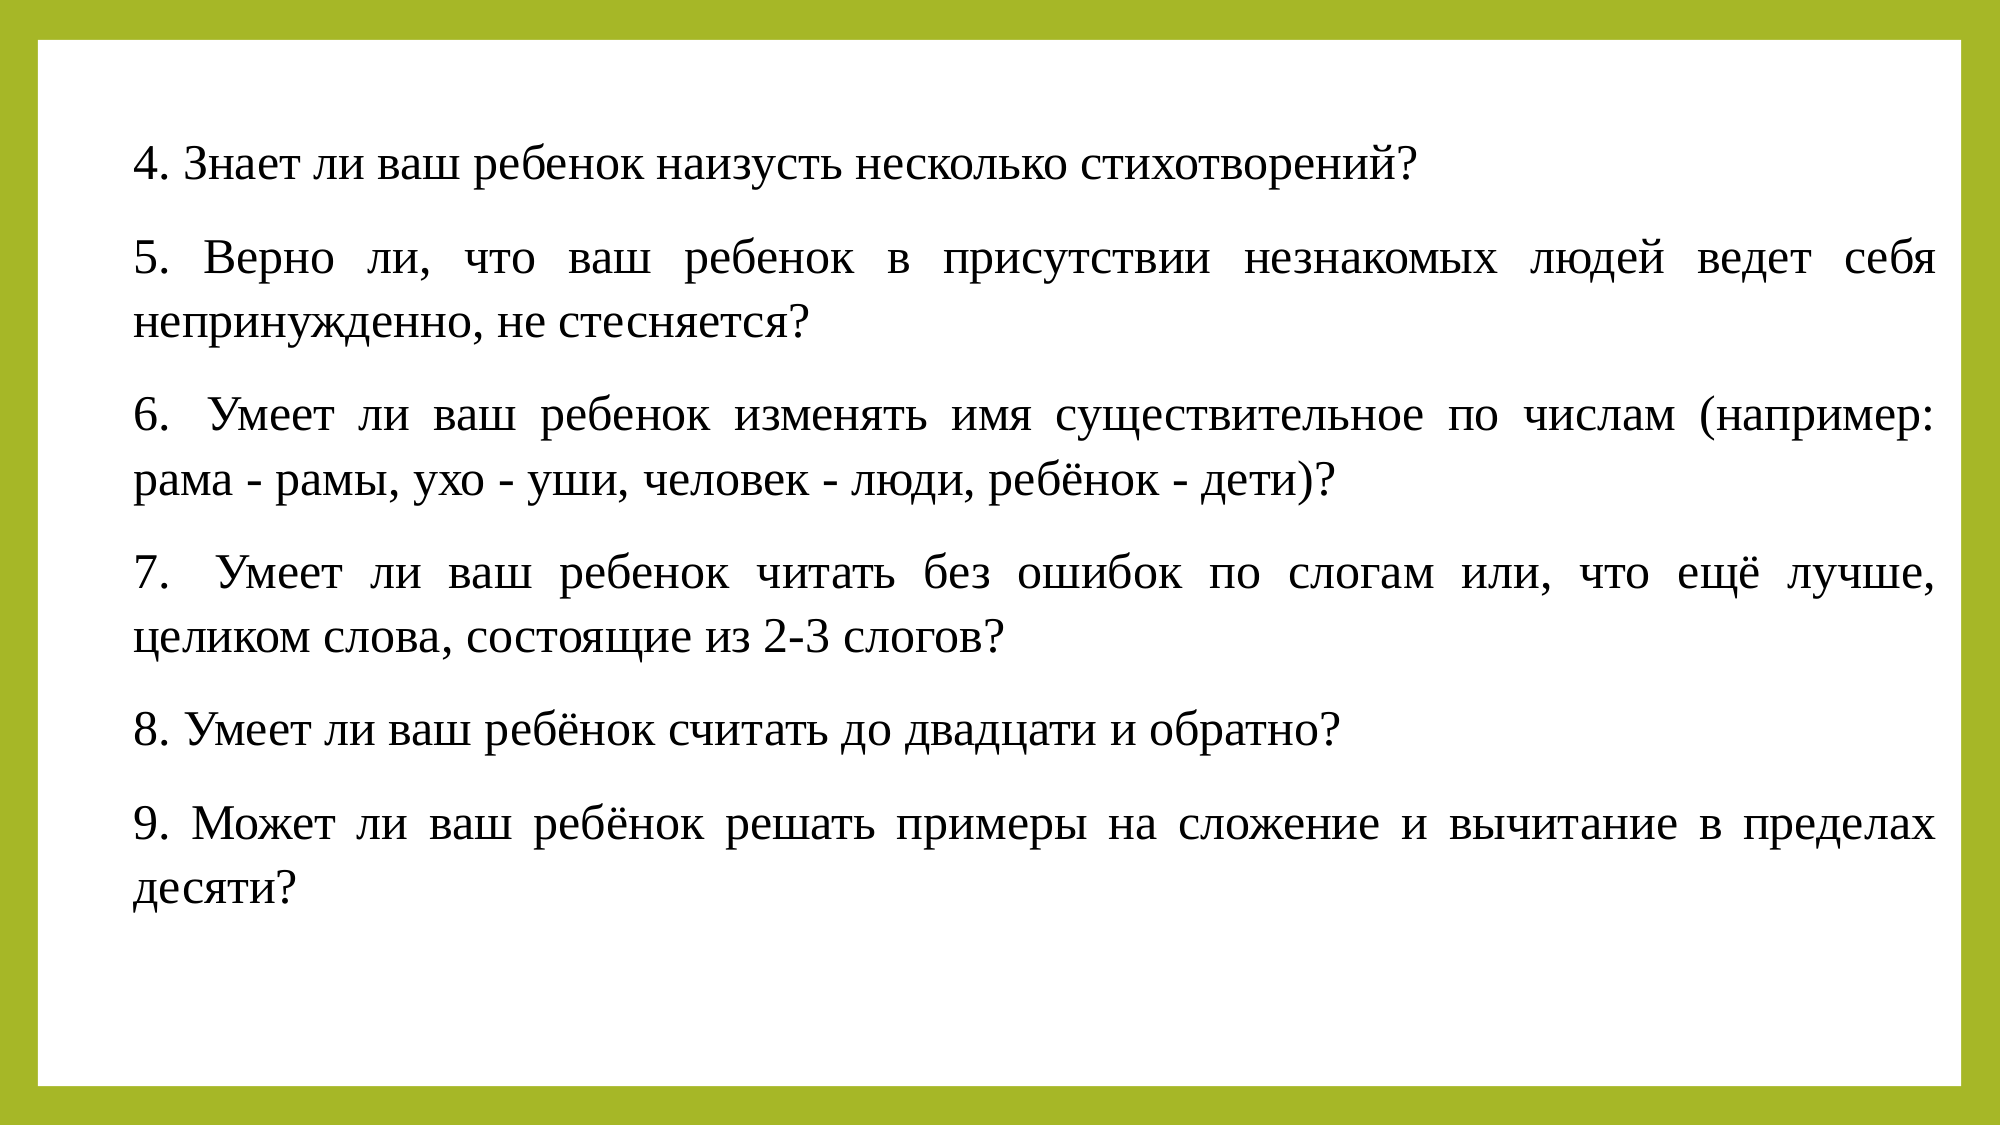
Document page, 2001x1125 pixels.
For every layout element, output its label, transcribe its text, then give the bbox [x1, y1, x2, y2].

list 4. Знает ли ваш ребенок наизусть несколько стихотворений? 5. Верно ли, что ваш ребенок в присутствии незнакомых людей ведет себя непринужденно, не стесняется? 6. Умеет ли ваш ребенок изменять имя существительное по числам (например: рама - рамы, ухо - уши, человек - люди, ребёнок - дети)? 7. Умеет ли ваш ребенок читать без ошибок по слогам или, что ещё лучше, целиком слова, состоящие из 2-3 слогов? 8. Умеет ли ваш ребёнок считать до двадцати и обратно? 9. Может ли ваш ребёнок решать примеры на сложение и вычитание в пределах десяти? [118, 118, 1953, 1082]
